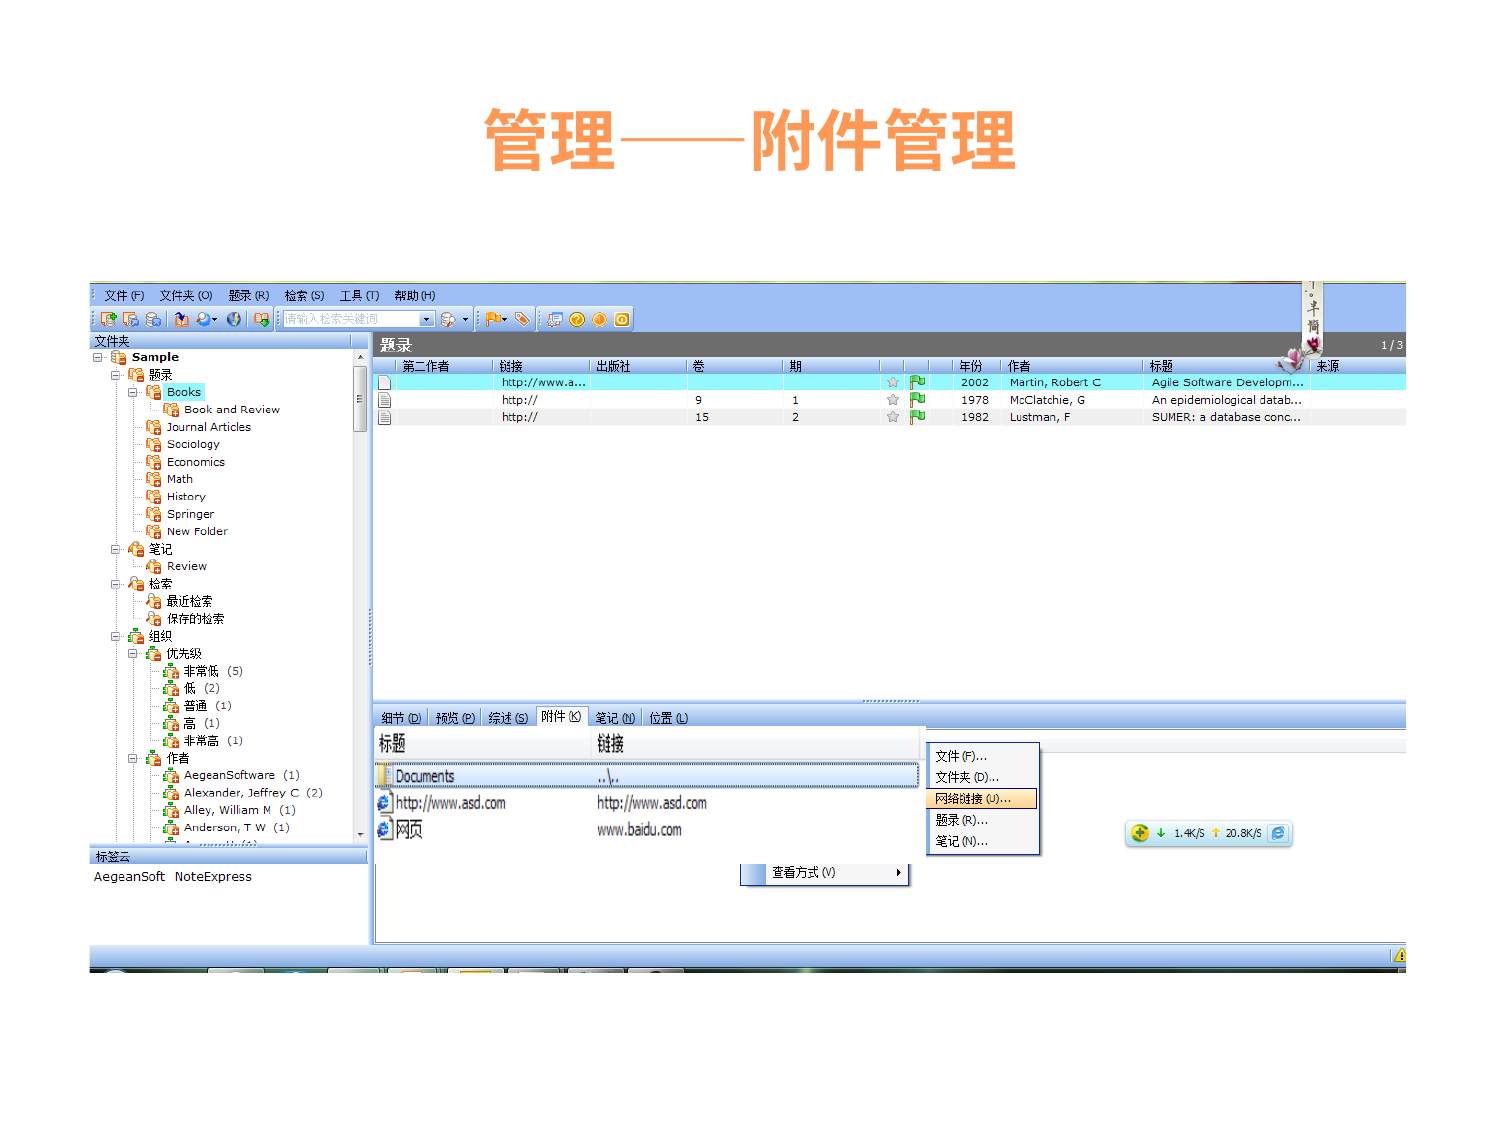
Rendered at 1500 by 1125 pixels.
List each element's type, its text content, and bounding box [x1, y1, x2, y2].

picture [374, 726, 927, 865]
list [89, 280, 1407, 973]
title 管理——附件管理 [75, 45, 1425, 233]
